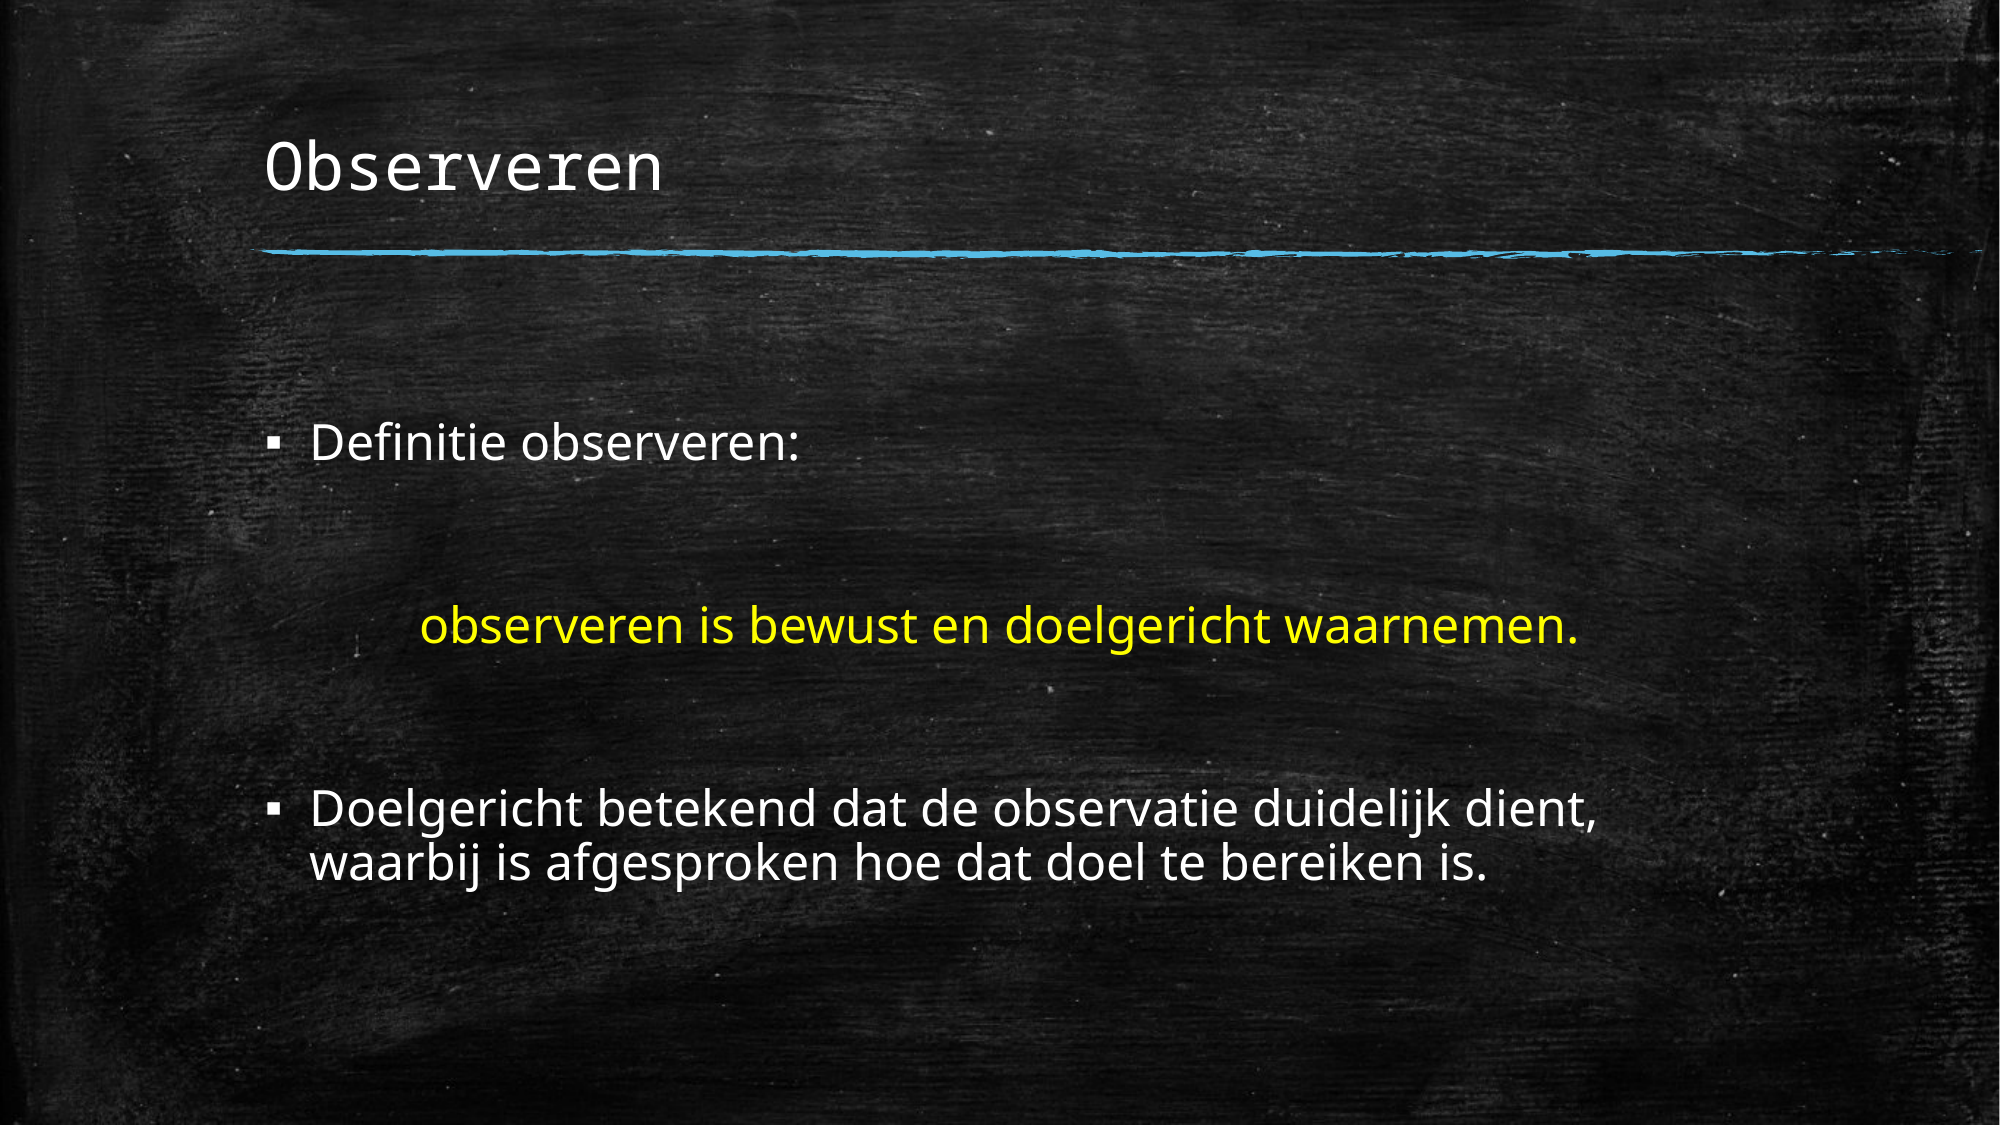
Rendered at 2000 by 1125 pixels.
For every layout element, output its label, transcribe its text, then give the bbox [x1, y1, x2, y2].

title Observeren [249, 45, 1750, 213]
list Definitie observeren: observeren is bewust en doelgericht waarnemen. Doelgericht betekend dat de observatie duidelijk dient, waarbij is afgesproken hoe dat doel te bereiken is. [249, 312, 1750, 1013]
